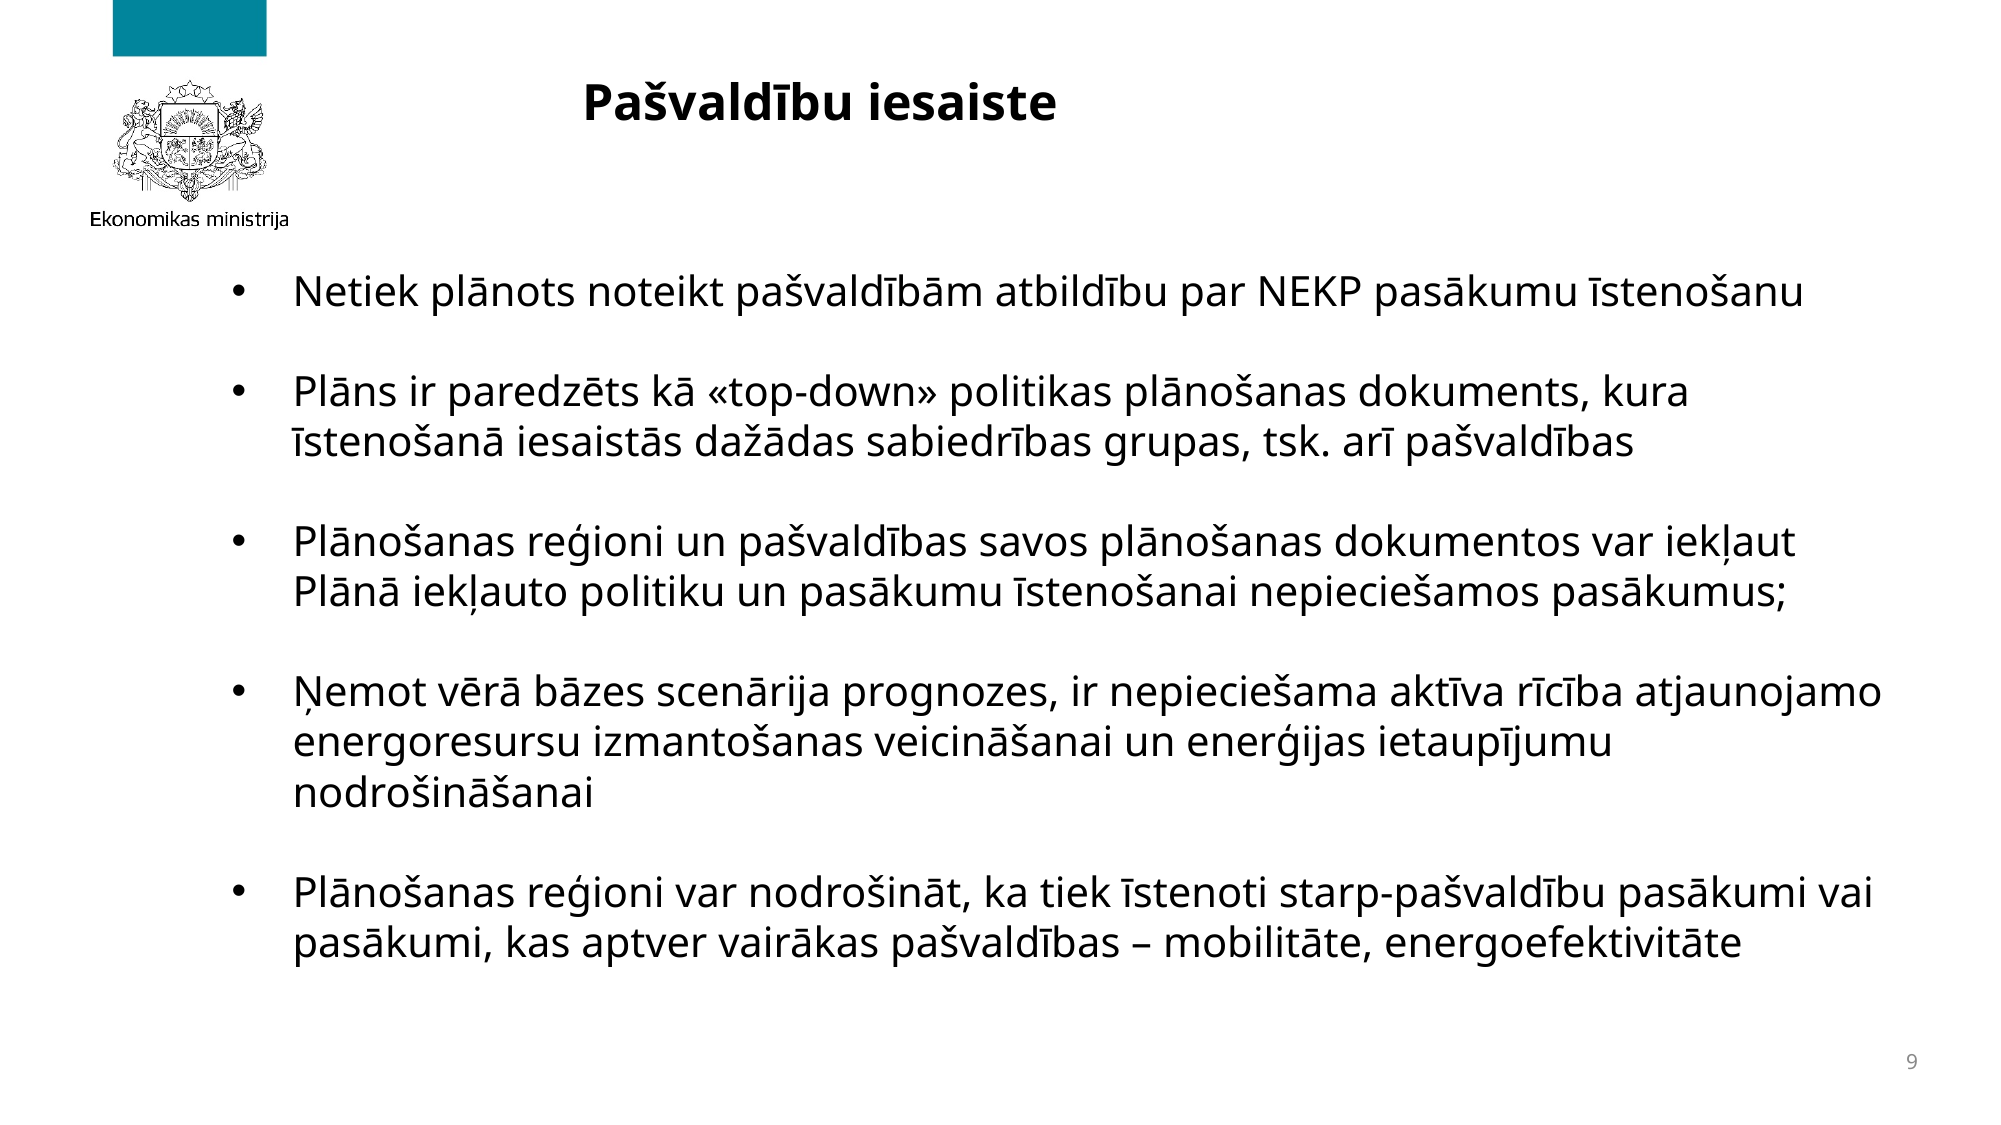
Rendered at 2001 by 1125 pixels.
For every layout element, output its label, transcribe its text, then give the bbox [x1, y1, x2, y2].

slide_number 9 [1866, 1037, 1934, 1088]
list Netiek plānots noteikt pašvaldībām atbildību par NEKP pasākumu īstenošanu Plāns ir paredzēts kā «top-down» politikas plānošanas dokuments, kura īstenošanā iesaistās dažādas sabiedrības grupas, tsk. arī pašvaldības Plānošanas reģioni un pašvaldības savos plānošanas dokumentos var iekļaut Plānā iekļauto politiku un pasākumu īstenošanai nepieciešamos pasākumus; Ņemot vērā bāzes scenārija prognozes, ir nepieciešama aktīva rīcība atjaunojamo energoresursu izmantošanas veicināšanai un enerģijas ietaupījumu nodrošināšanai Plānošanas reģioni var nodrošināt, ka tiek īstenoti starp-pašvaldību pasākumi vai pasākumi, kas aptver vairākas pašvaldības – mobilitāte, energoefektivitāte [216, 257, 1900, 1005]
picture [91, 0, 288, 230]
title Pašvaldību iesaiste [566, 62, 1900, 233]
